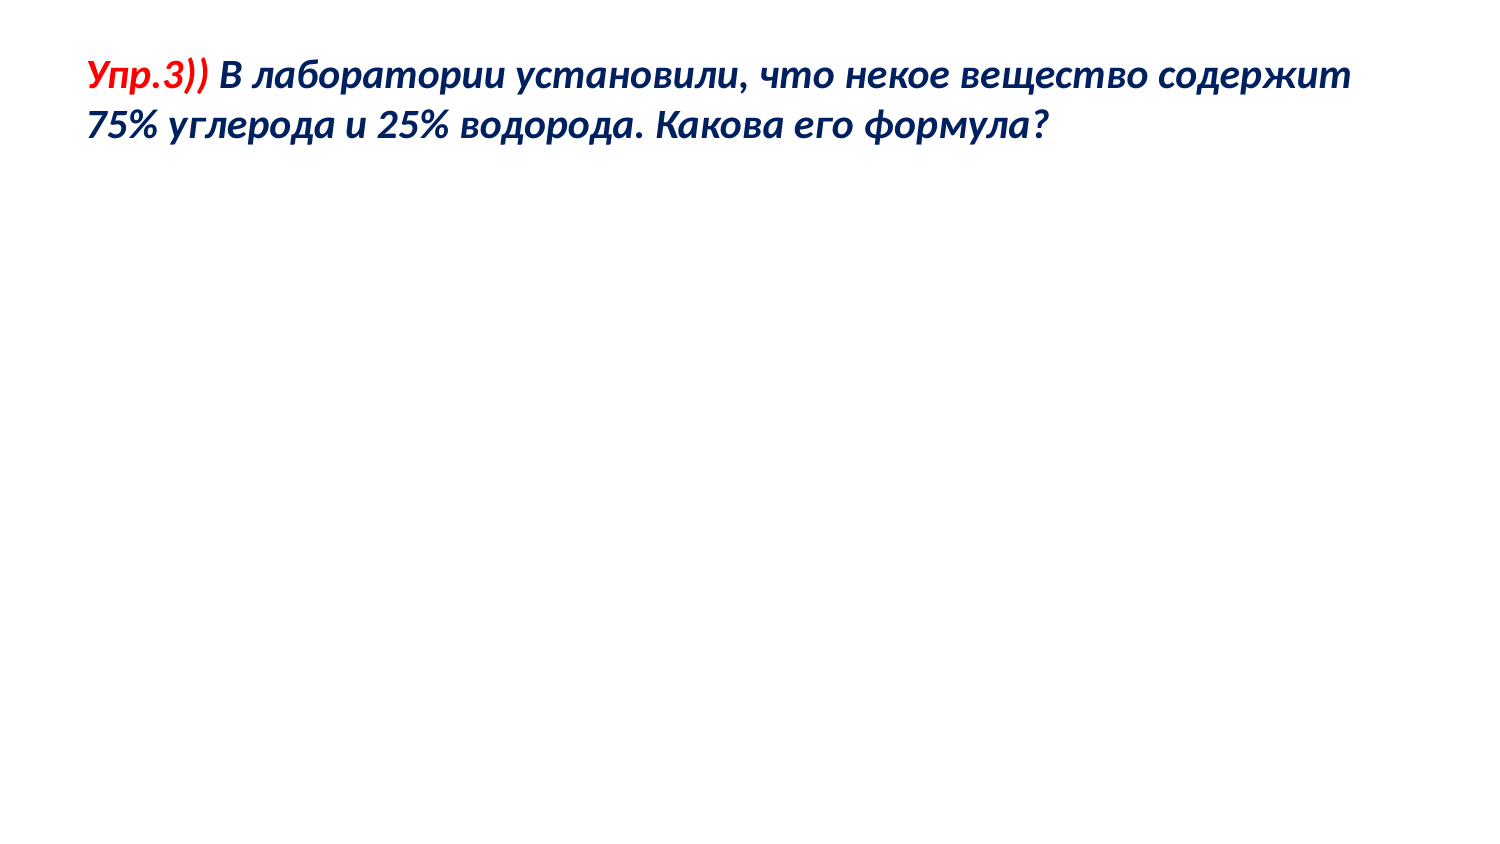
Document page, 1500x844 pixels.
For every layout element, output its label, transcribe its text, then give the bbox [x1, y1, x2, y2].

title Упр.3)) В лаборатории установили, что некое вещество содержит 75% углерода и 25% водорода. Какова его формула? [70, 26, 1421, 167]
